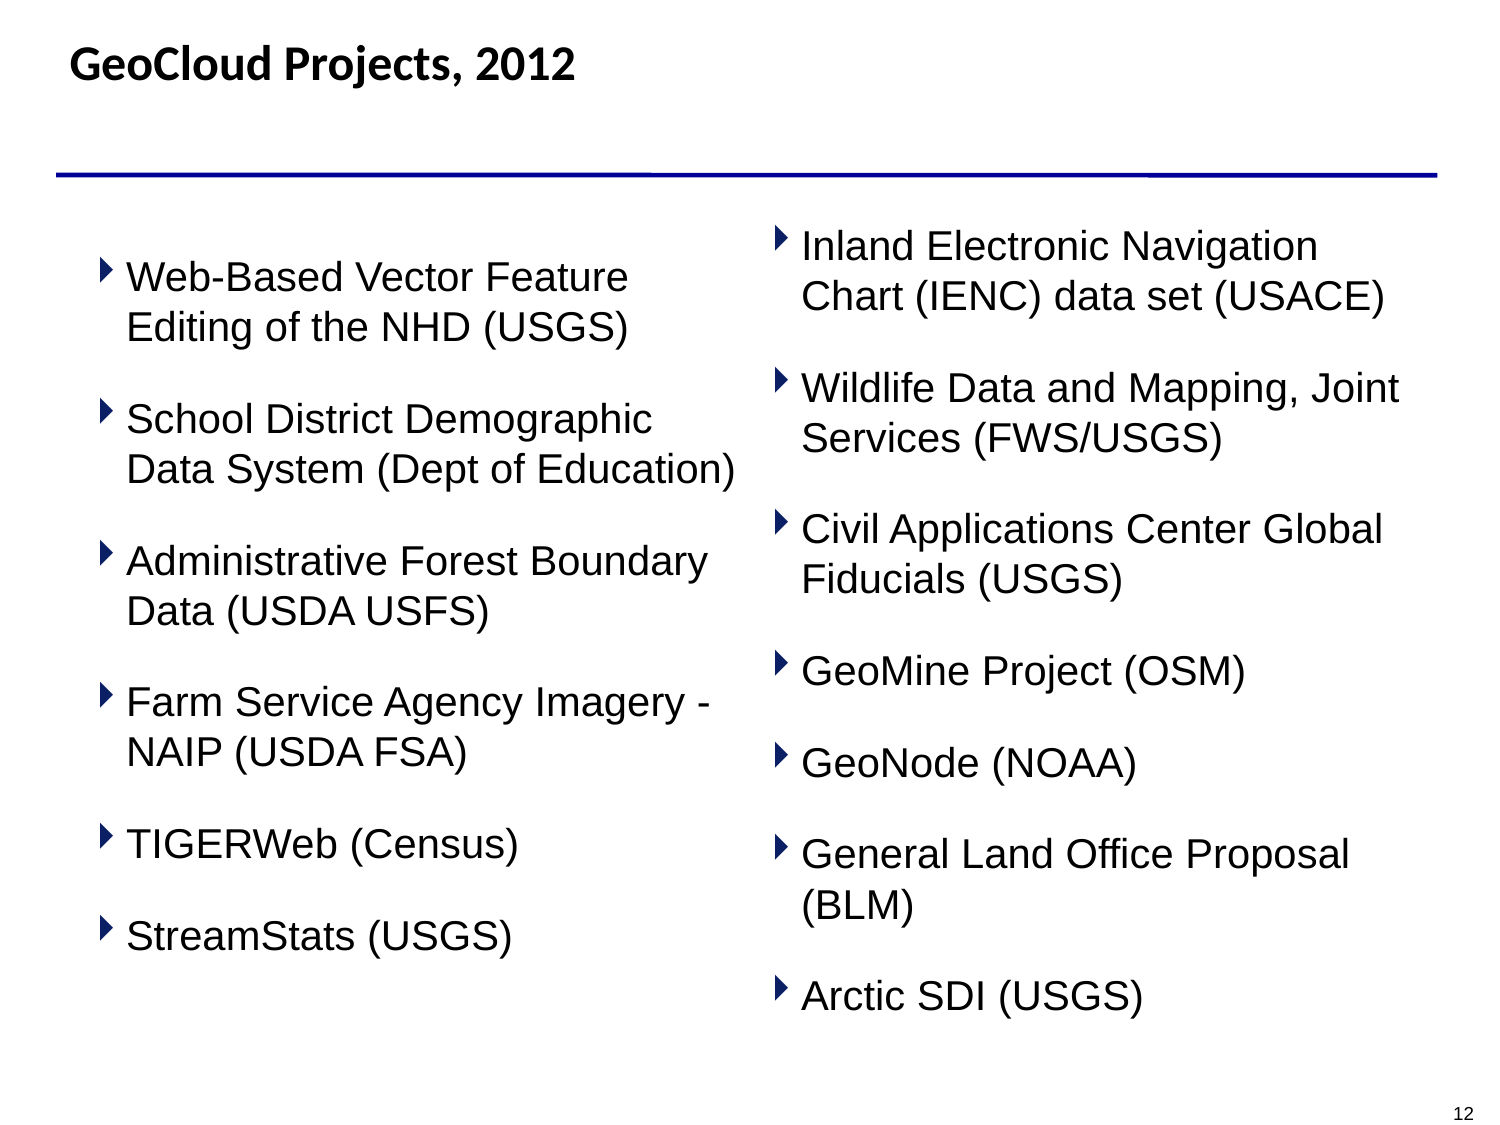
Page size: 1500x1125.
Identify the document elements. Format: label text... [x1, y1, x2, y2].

title GeoCloud Projects, 2012 [69, 37, 1431, 163]
list Web-Based Vector Feature Editing of the NHD (USGS) School District Demographic Data System (Dept of Education) Administrative Forest Boundary Data (USDA USFS) Farm Service Agency Imagery - NAIP (USDA FSA) TIGERWeb (Census) StreamStats (USGS) [87, 249, 739, 1007]
list Inland Electronic Navigation Chart (IENC) data set (USACE) Wildlife Data and Mapping, Joint Services (FWS/USGS) Civil Applications Center Global Fiducials (USGS) GeoMine Project (OSM) GeoNode (NOAA) General Land Office Proposal (BLM) Arctic SDI (USGS) [762, 218, 1414, 976]
